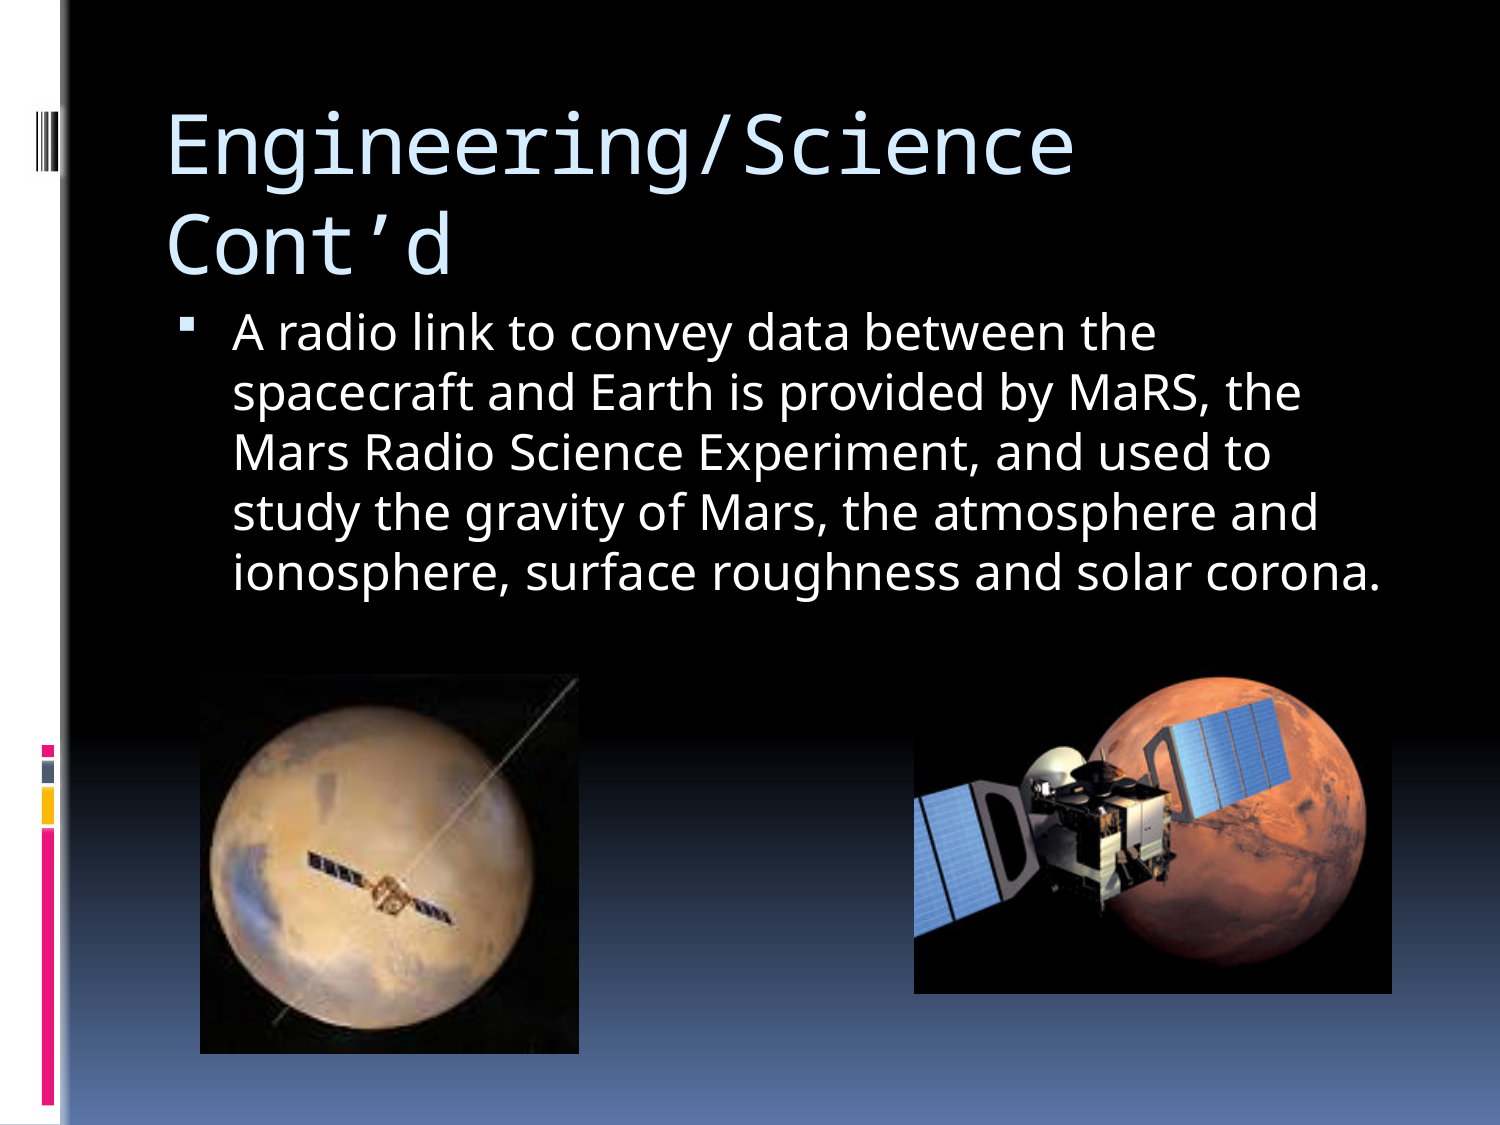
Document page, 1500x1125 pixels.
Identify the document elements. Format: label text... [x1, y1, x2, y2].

picture [199, 674, 580, 1055]
list A radio link to convey data between the spacecraft and Earth is provided by MaRS, the Mars Radio Science Experiment, and used to study the gravity of Mars, the atmosphere and ionosphere, surface roughness and solar corona. [150, 292, 1425, 1043]
picture [914, 604, 1392, 995]
title Engineering/Science Cont’d [150, 83, 1425, 234]
